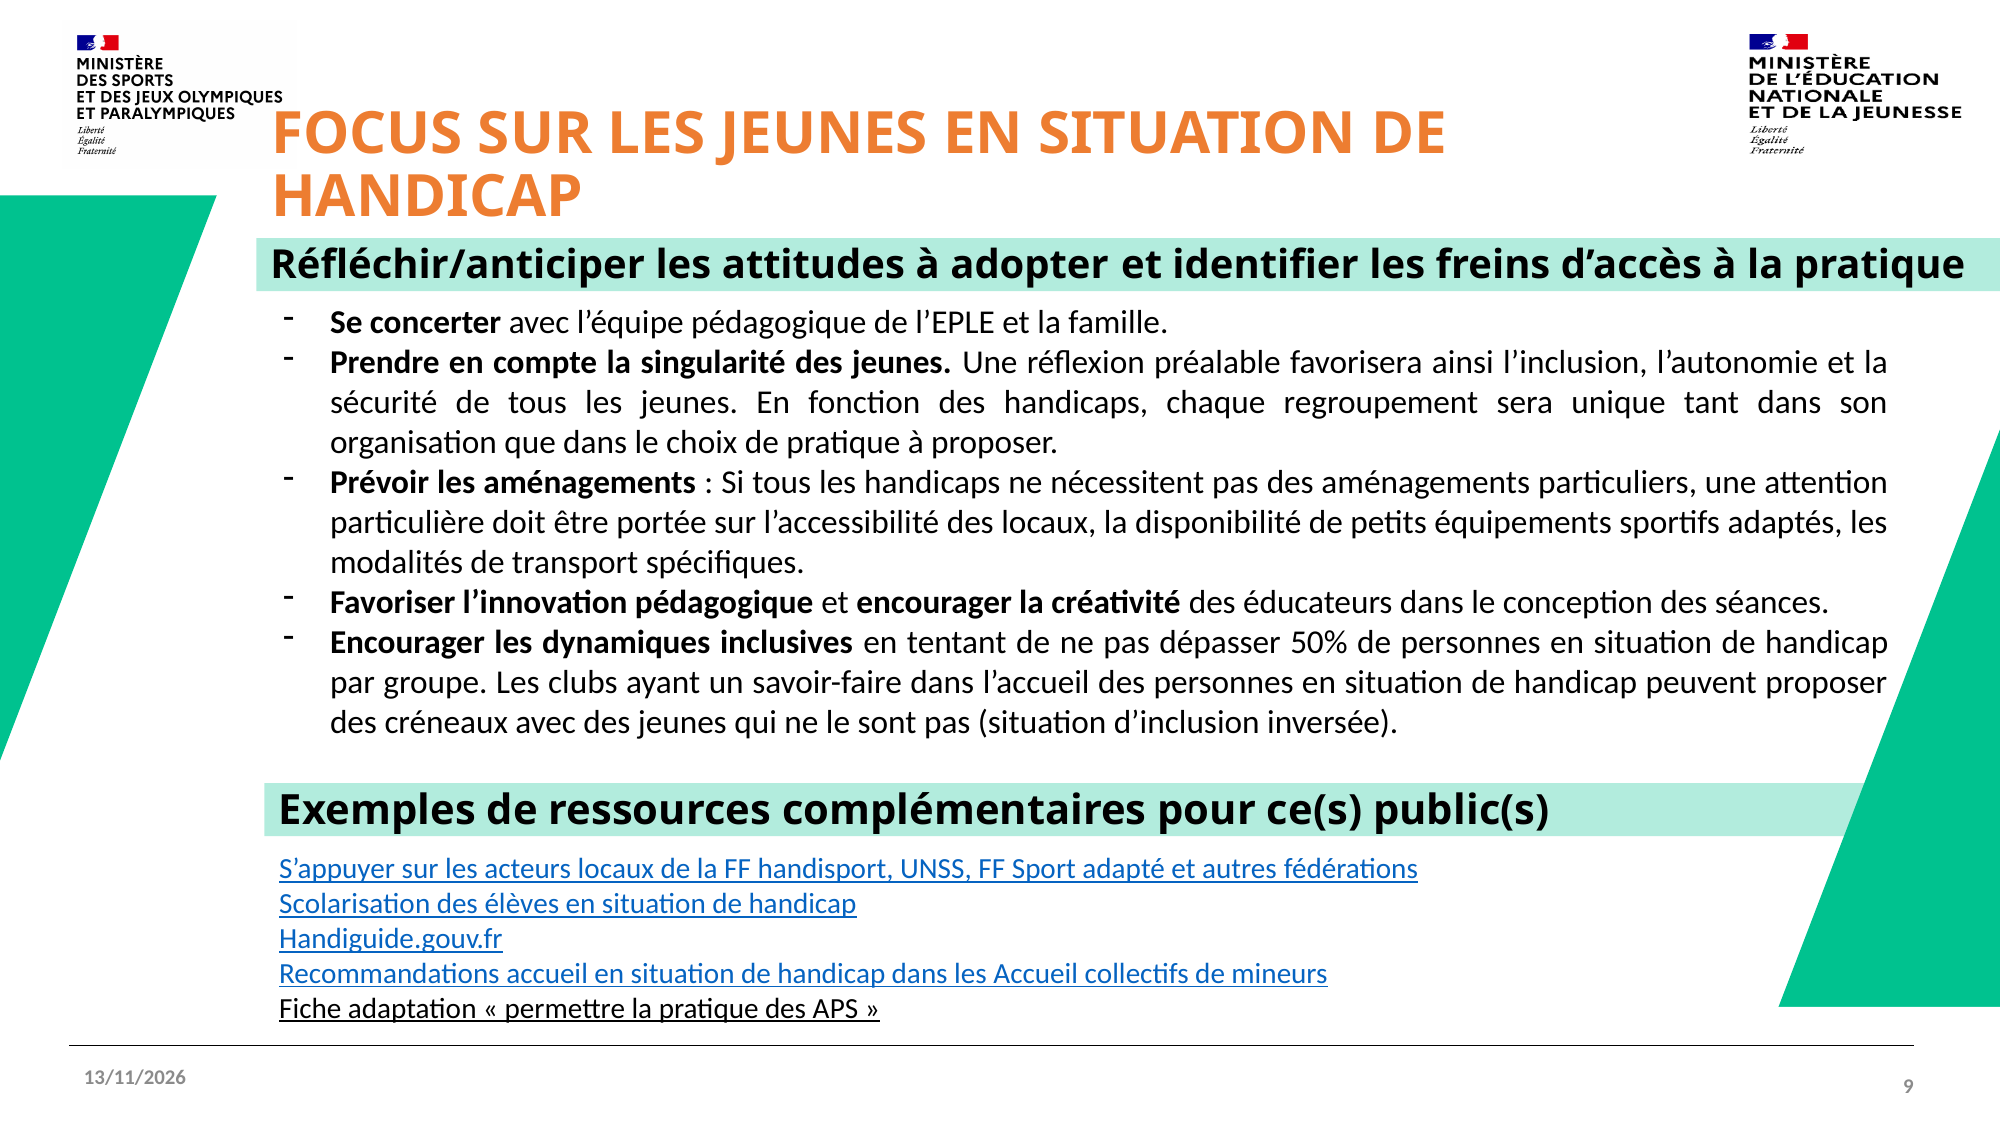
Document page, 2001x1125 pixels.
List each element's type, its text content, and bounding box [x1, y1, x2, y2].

title Focus sur les Jeunes EN SITUATION DE HANDICAP [256, 91, 1669, 238]
text_box S’appuyer sur les acteurs locaux de la FF handisport, UNSS, FF Sport adapté et autres fédérations Scolarisation des élèves en situation de handicap Handiguide.gouv.fr Recommandations accueil en situation de handicap dans les Accueil collectifs de mineurs Fiche adaptation « permettre la pratique des APS » [264, 842, 1863, 1032]
text_box Se concerter avec l’équipe pédagogique de l’EPLE et la famille. Prendre en compte la singularité des jeunes. Une réflexion préalable favorisera ainsi l’inclusion, l’autonomie et la sécurité de tous les jeunes. En fonction des handicaps, chaque regroupement sera unique tant dans son organisation que dans le choix de pratique à proposer. Prévoir les aménagements : Si tous les handicaps ne nécessitent pas des aménagements particuliers, une attention particulière doit être portée sur l’accessibilité des locaux, la disponibilité de petits équipements sportifs adaptés, les modalités de transport spécifiques. Favoriser l’innovation pédagogique et encourager la créativité des éducateurs dans le conception des séances. Encourager les dynamiques inclusives en tentant de ne pas dépasser 50% de personnes en situation de handicap par groupe. Les clubs ayant un savoir-faire dans l’accueil des personnes en situation de handicap peuvent proposer des créneaux avec des jeunes qui ne le sont pas (situation d’inclusion inversée). [193, 253, 1905, 823]
slide_number 9 [1618, 1046, 1914, 1125]
picture [1749, 34, 1963, 155]
picture [62, 20, 297, 169]
text_box Exemples de ressources complémentaires pour ce(s) public(s) [264, 783, 1888, 837]
text_box Réfléchir/anticiper les attitudes à adopter et identifier les freins d’accès à la pratique [256, 238, 2000, 292]
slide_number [69, 1046, 519, 1107]
